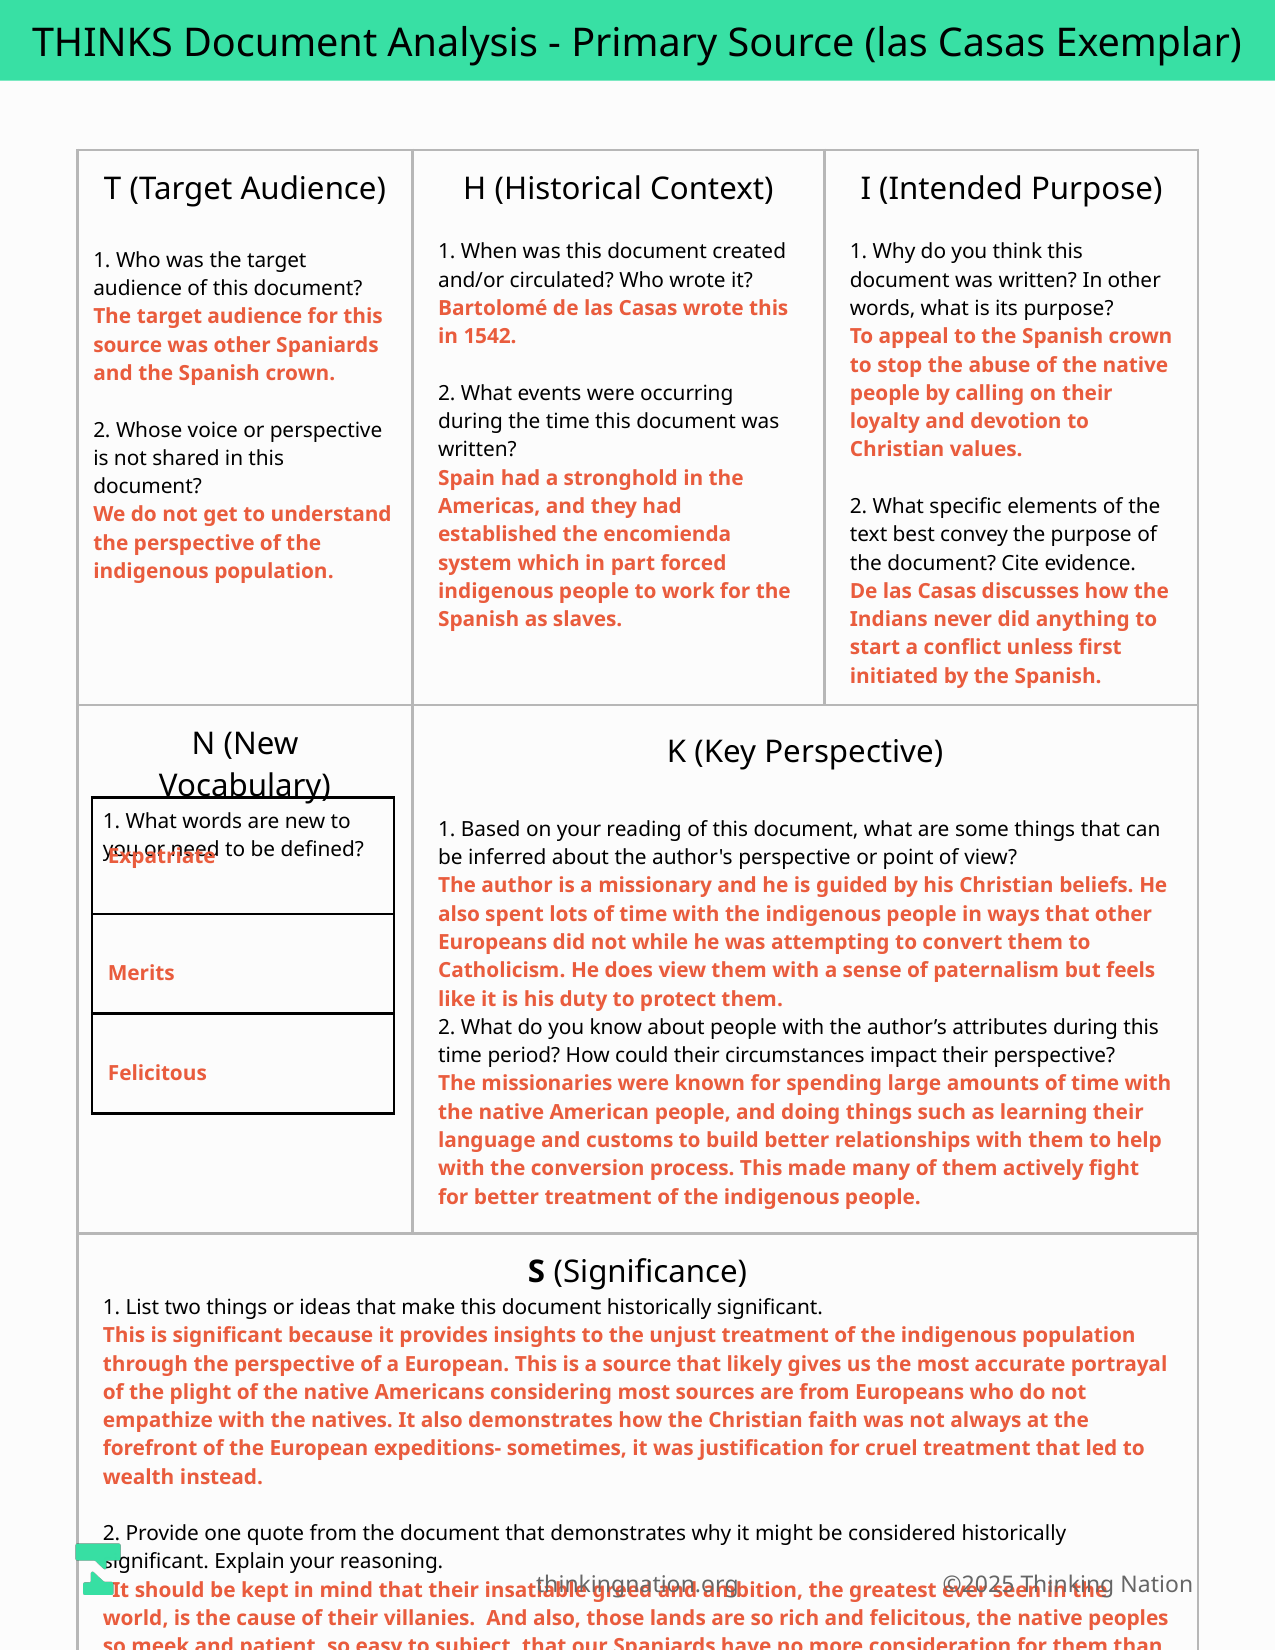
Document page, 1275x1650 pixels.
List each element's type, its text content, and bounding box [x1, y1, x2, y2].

text_box thinkingnation.org [486, 1553, 789, 1605]
picture [62, 1533, 134, 1605]
table_header T (Target Audience) 1. Who was the target audience of this document? The target audience for this source was other Spaniards and the Spanish crown. 2. Whose voice or perspective is not shared in this document? We do not get to understand the perspective of the indigenous population. [79, 151, 411, 704]
table_cell Merits [93, 915, 393, 1012]
text_box THINKS Document Analysis - Primary Source (las Casas Exemplar) [0, 0, 1275, 81]
table_header Expatriate [93, 799, 393, 913]
table_cell S (Significance) 1. List two things or ideas that make this document historically significant. This is significant because it provides insights to the unjust treatment of the indigenous population through the perspective of a European. This is a source that likely gives us the most accurate portrayal of the plight of the native Americans considering most sources are from Europeans who do not empathize with the natives. It also demonstrates how the Christian faith was not always at the forefront of the European expeditions- sometimes, it was justification for cruel treatment that led to wealth instead. 2. Provide one quote from the document that demonstrates why it might be considered historically significant. Explain your reasoning. “It should be kept in mind that their insatiable greed and ambition, the greatest ever seen in the world, is the cause of their villanies. And also, those lands are so rich and felicitous, the native peoples so meek and patient, so easy to subject, that our Spaniards have no more consideration for them than beasts.”- This shows that the Europeans were more focused on wealth than spreading Christianity. It also shows that while las Casas fights for the indigenous people, he sees them as inferior and needing protection. [79, 1235, 1197, 1650]
table_cell K (Key Perspective) 1. Based on your reading of this document, what are some things that can be inferred about the author's perspective or point of view? The author is a missionary and he is guided by his Christian beliefs. He also spent lots of time with the indigenous people in ways that other Europeans did not while he was attempting to convert them to Catholicism. He does view them with a sense of paternalism but feels like it is his duty to protect them. 2. What do you know about people with the author’s attributes during this time period? How could their circumstances impact their perspective? The missionaries were known for spending large amounts of time with the native American people, and doing things such as learning their language and customs to build better relationships with them to help with the conversion process. This made many of them actively fight for better treatment of the indigenous people. [414, 706, 1197, 1232]
text_box ©2025 Thinking Nation [907, 1553, 1210, 1605]
table_header H (Historical Context) 1. When was this document created and/or circulated? Who wrote it? Bartolomé de las Casas wrote this in 1542. 2. What events were occurring during the time this document was written? Spain had a stronghold in the Americas, and they had established the encomienda system which in part forced indigenous people to work for the Spanish as slaves. [414, 151, 823, 704]
table_cell Felicitous [93, 1015, 393, 1112]
table_header I (Intended Purpose) 1. Why do you think this document was written? In other words, what is its purpose? To appeal to the Spanish crown to stop the abuse of the native people by calling on their loyalty and devotion to Christian values. 2. What specific elements of the text best convey the purpose of the document? Cite evidence. De las Casas discusses how the Indians never did anything to start a conflict unless first initiated by the Spanish. [826, 151, 1197, 704]
table_cell N (New Vocabulary) 1. What words are new to you or need to be defined? [79, 706, 411, 1232]
